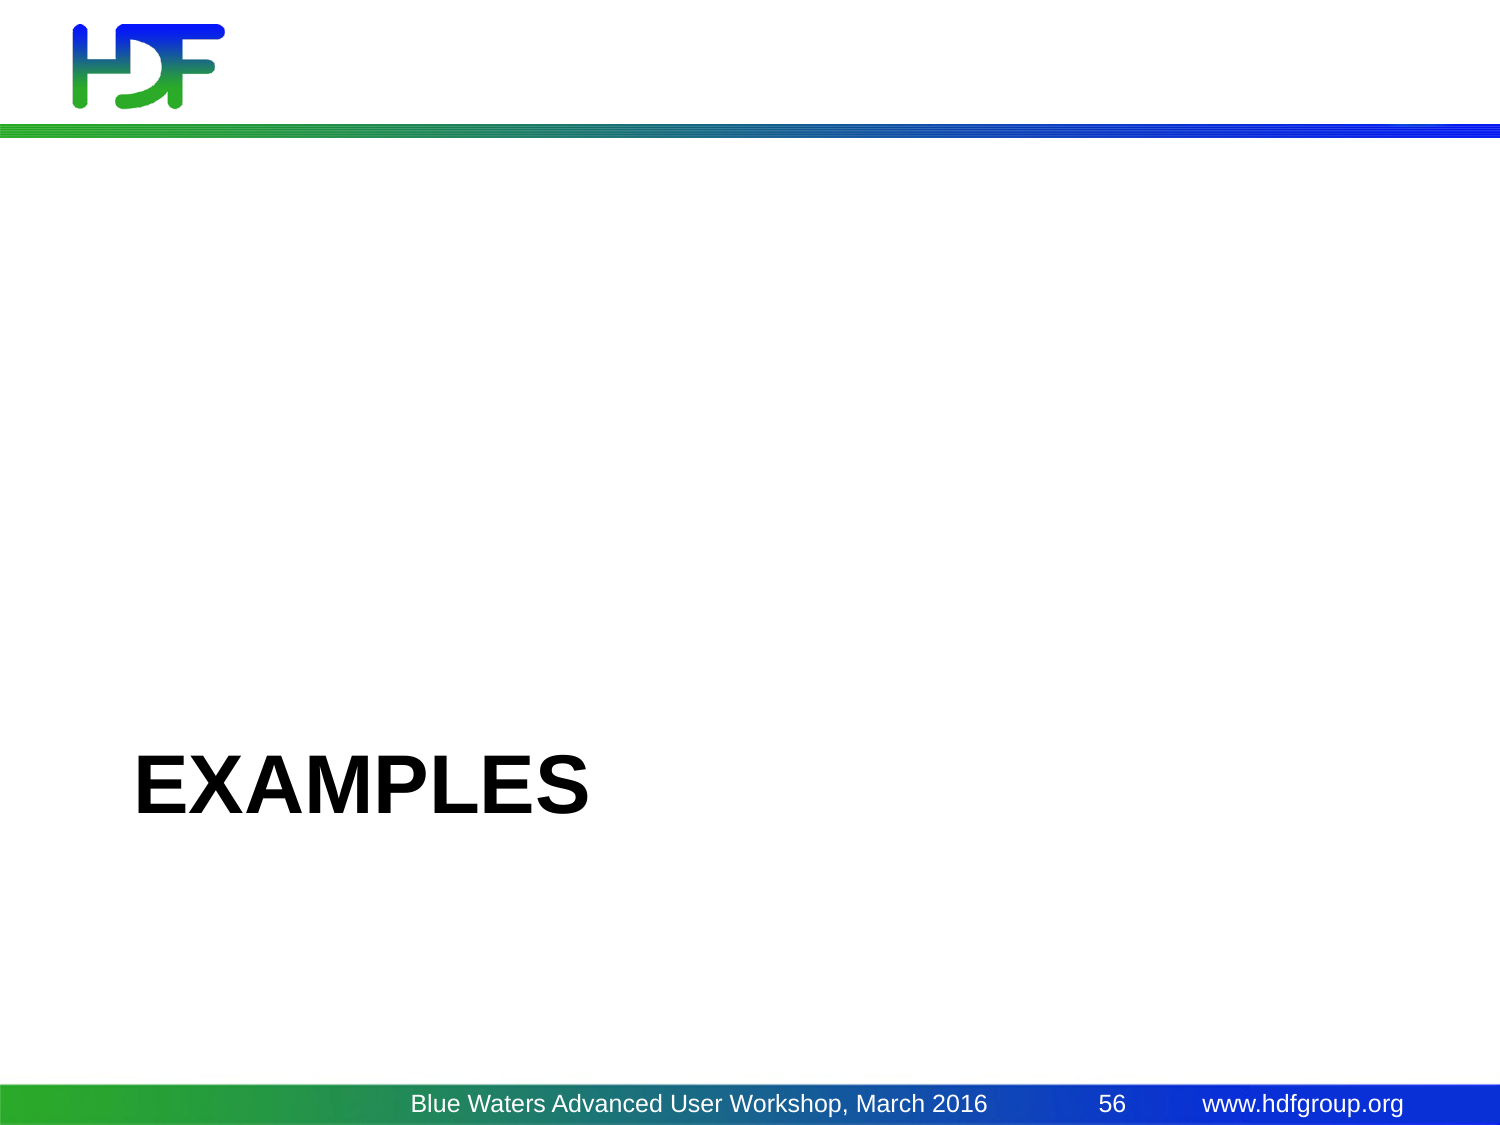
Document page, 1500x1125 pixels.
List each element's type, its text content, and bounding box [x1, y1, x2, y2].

title Examples [118, 722, 1394, 947]
slide_number 56 [1049, 1087, 1176, 1125]
footer Blue Waters Advanced User Workshop, March 2016 [374, 1087, 1026, 1125]
picture [0, 0, 1500, 1125]
